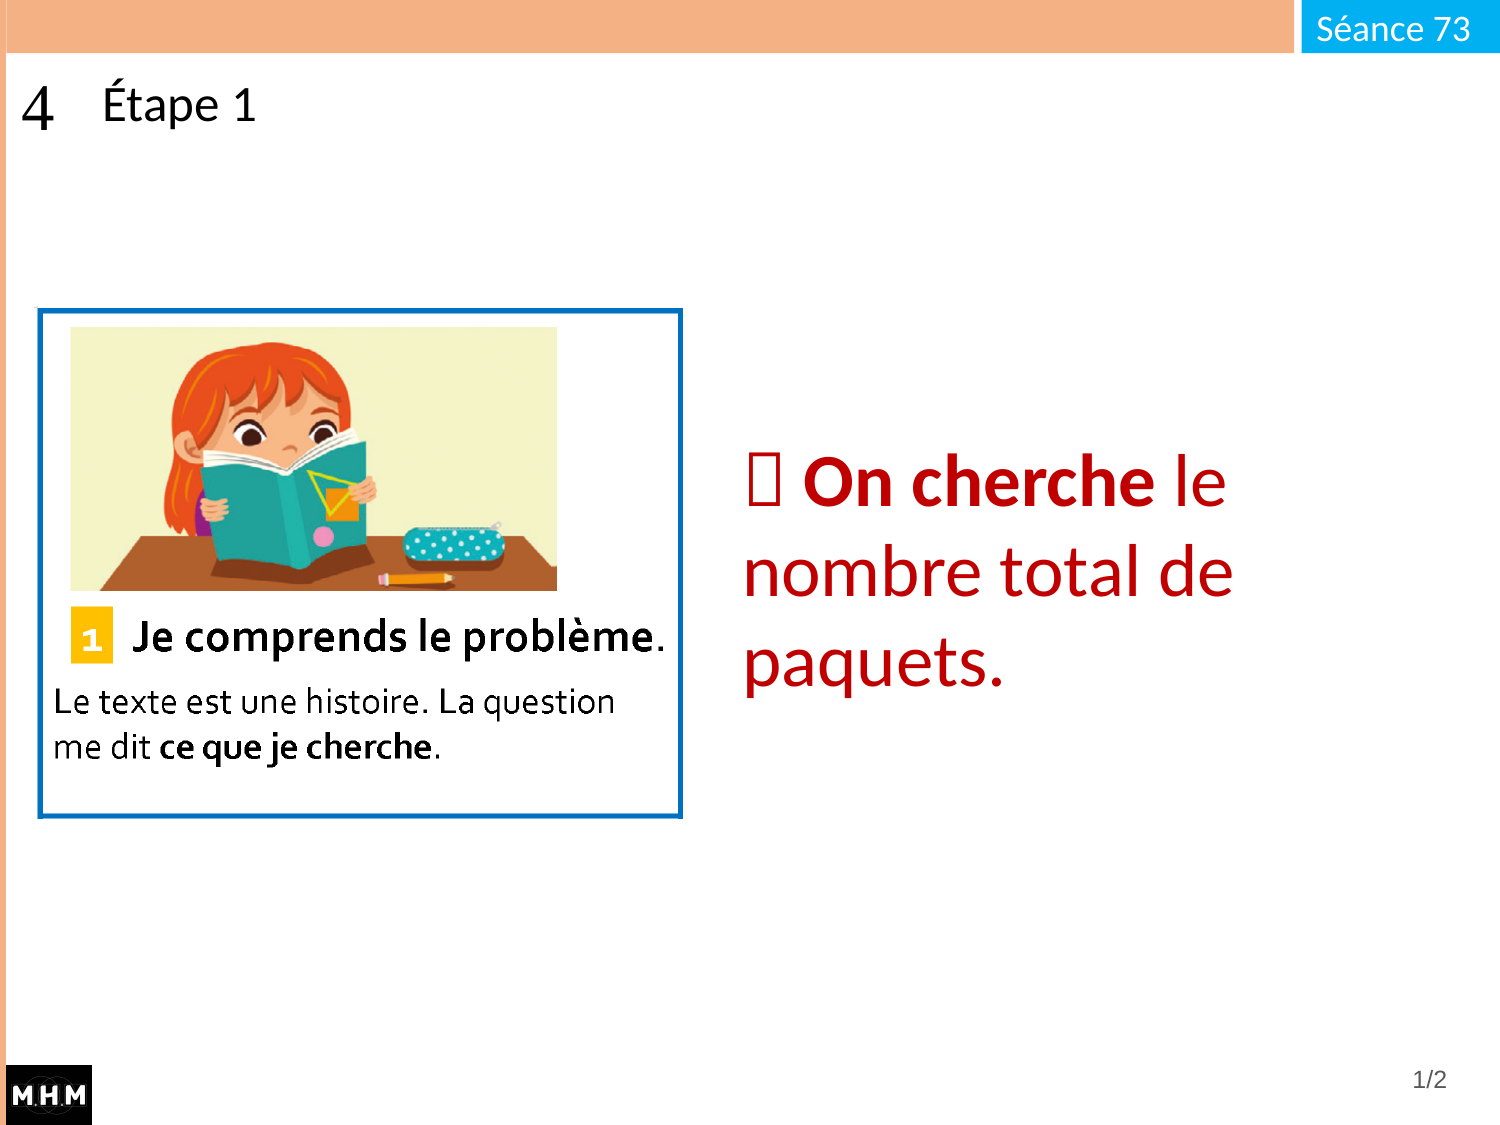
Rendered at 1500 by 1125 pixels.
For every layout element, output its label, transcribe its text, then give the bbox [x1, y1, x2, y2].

text_box 1/2 [1397, 1056, 1463, 1102]
picture [6, 1065, 92, 1125]
picture [34, 306, 684, 819]
title Étape 1 [87, 32, 1382, 140]
text_box  On cherche le nombre total de paquets. [727, 424, 1482, 710]
